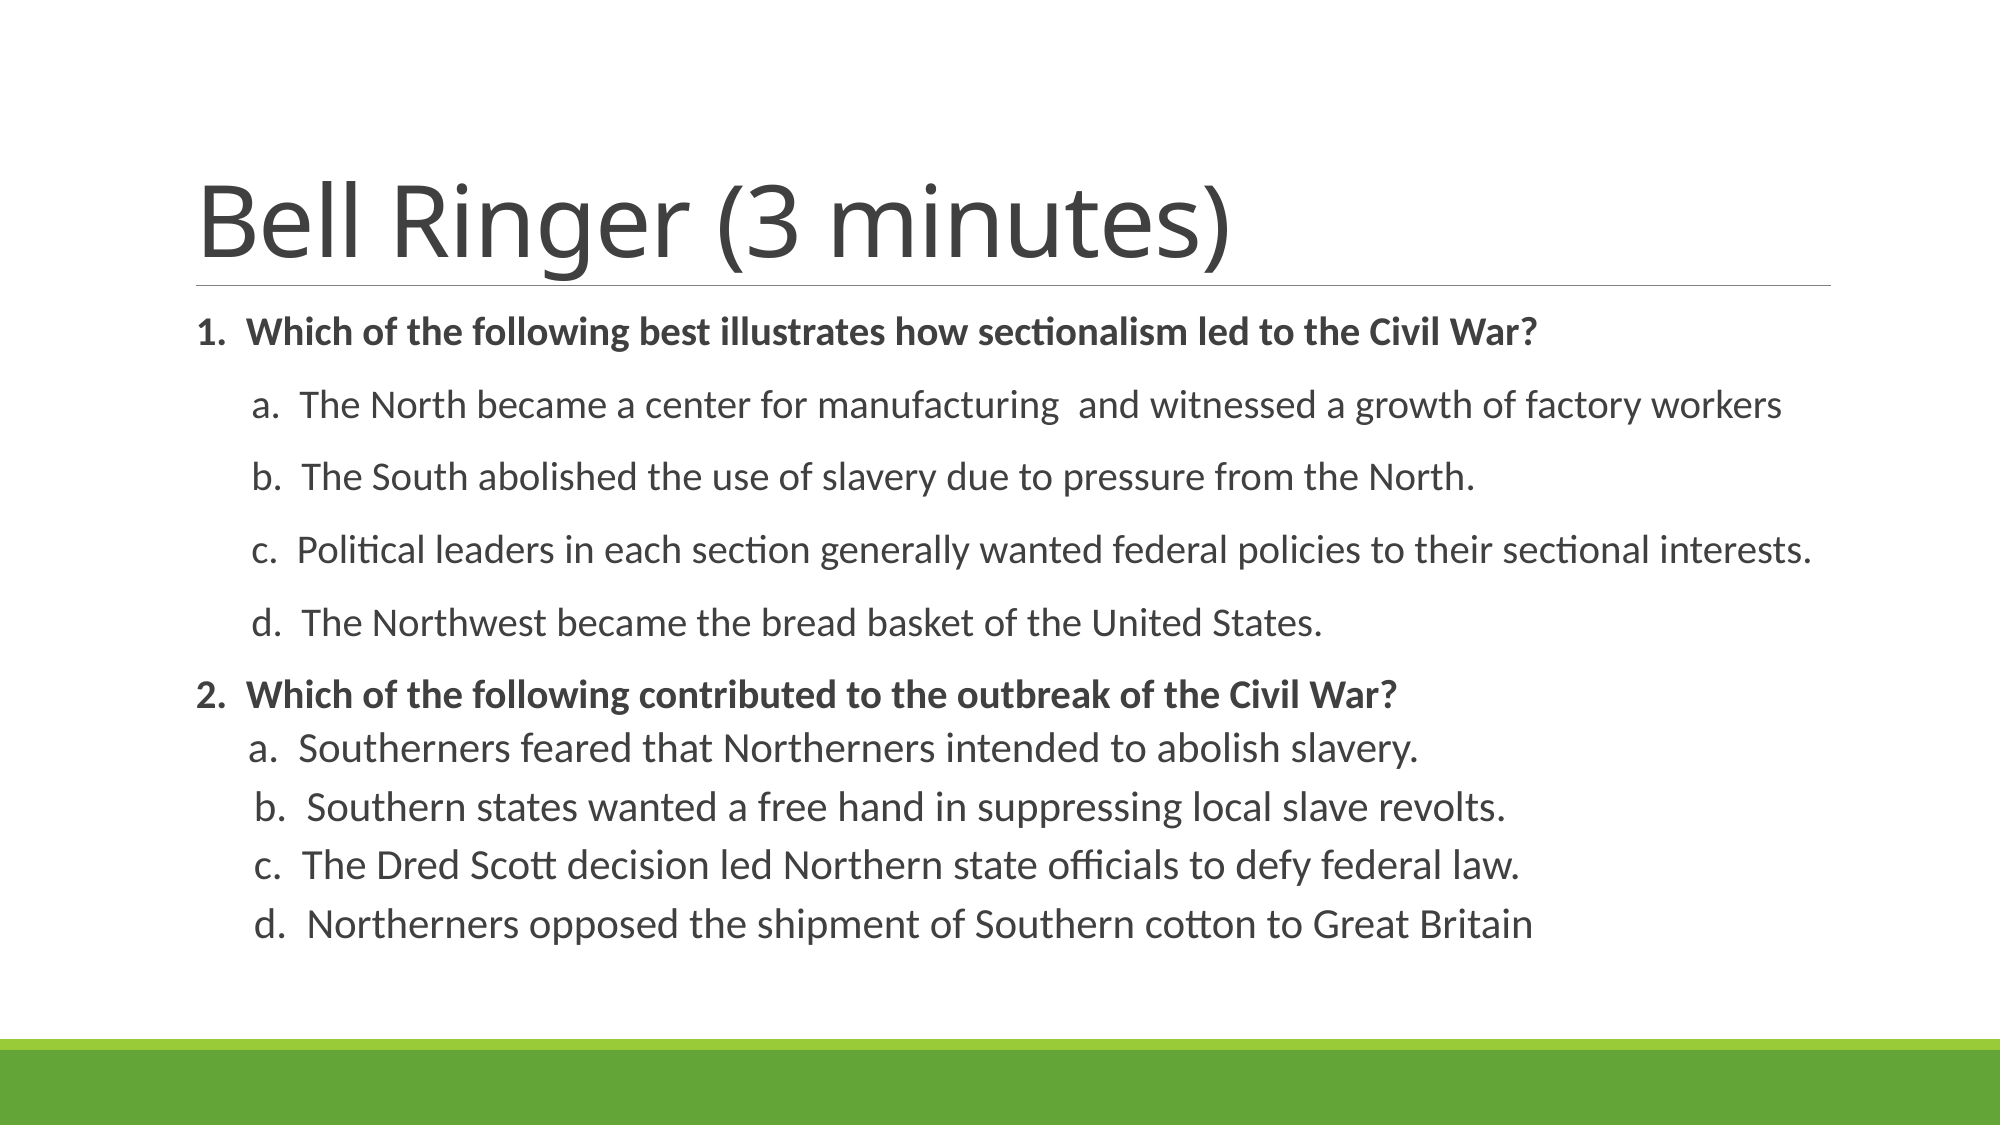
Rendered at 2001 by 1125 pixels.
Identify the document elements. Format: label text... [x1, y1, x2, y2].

list 1. Which of the following best illustrates how sectionalism led to the Civil War? a. The North became a center for manufacturing and witnessed a growth of factory workers b. The South abolished the use of slavery due to pressure from the North. c. Political leaders in each section generally wanted federal policies to their sectional interests. d. The Northwest became the bread basket of the United States. 2. Which of the following contributed to the outbreak of the Civil War? a. Southerners feared that Northerners intended to abolish slavery. b. Southern states wanted a free hand in suppressing local slave revolts. c. The Dred Scott decision led Northern state officials to defy federal law. d. Northerners opposed the shipment of Southern cotton to Great Britain [180, 302, 1830, 963]
title Bell Ringer (3 minutes) [180, 47, 1830, 285]
